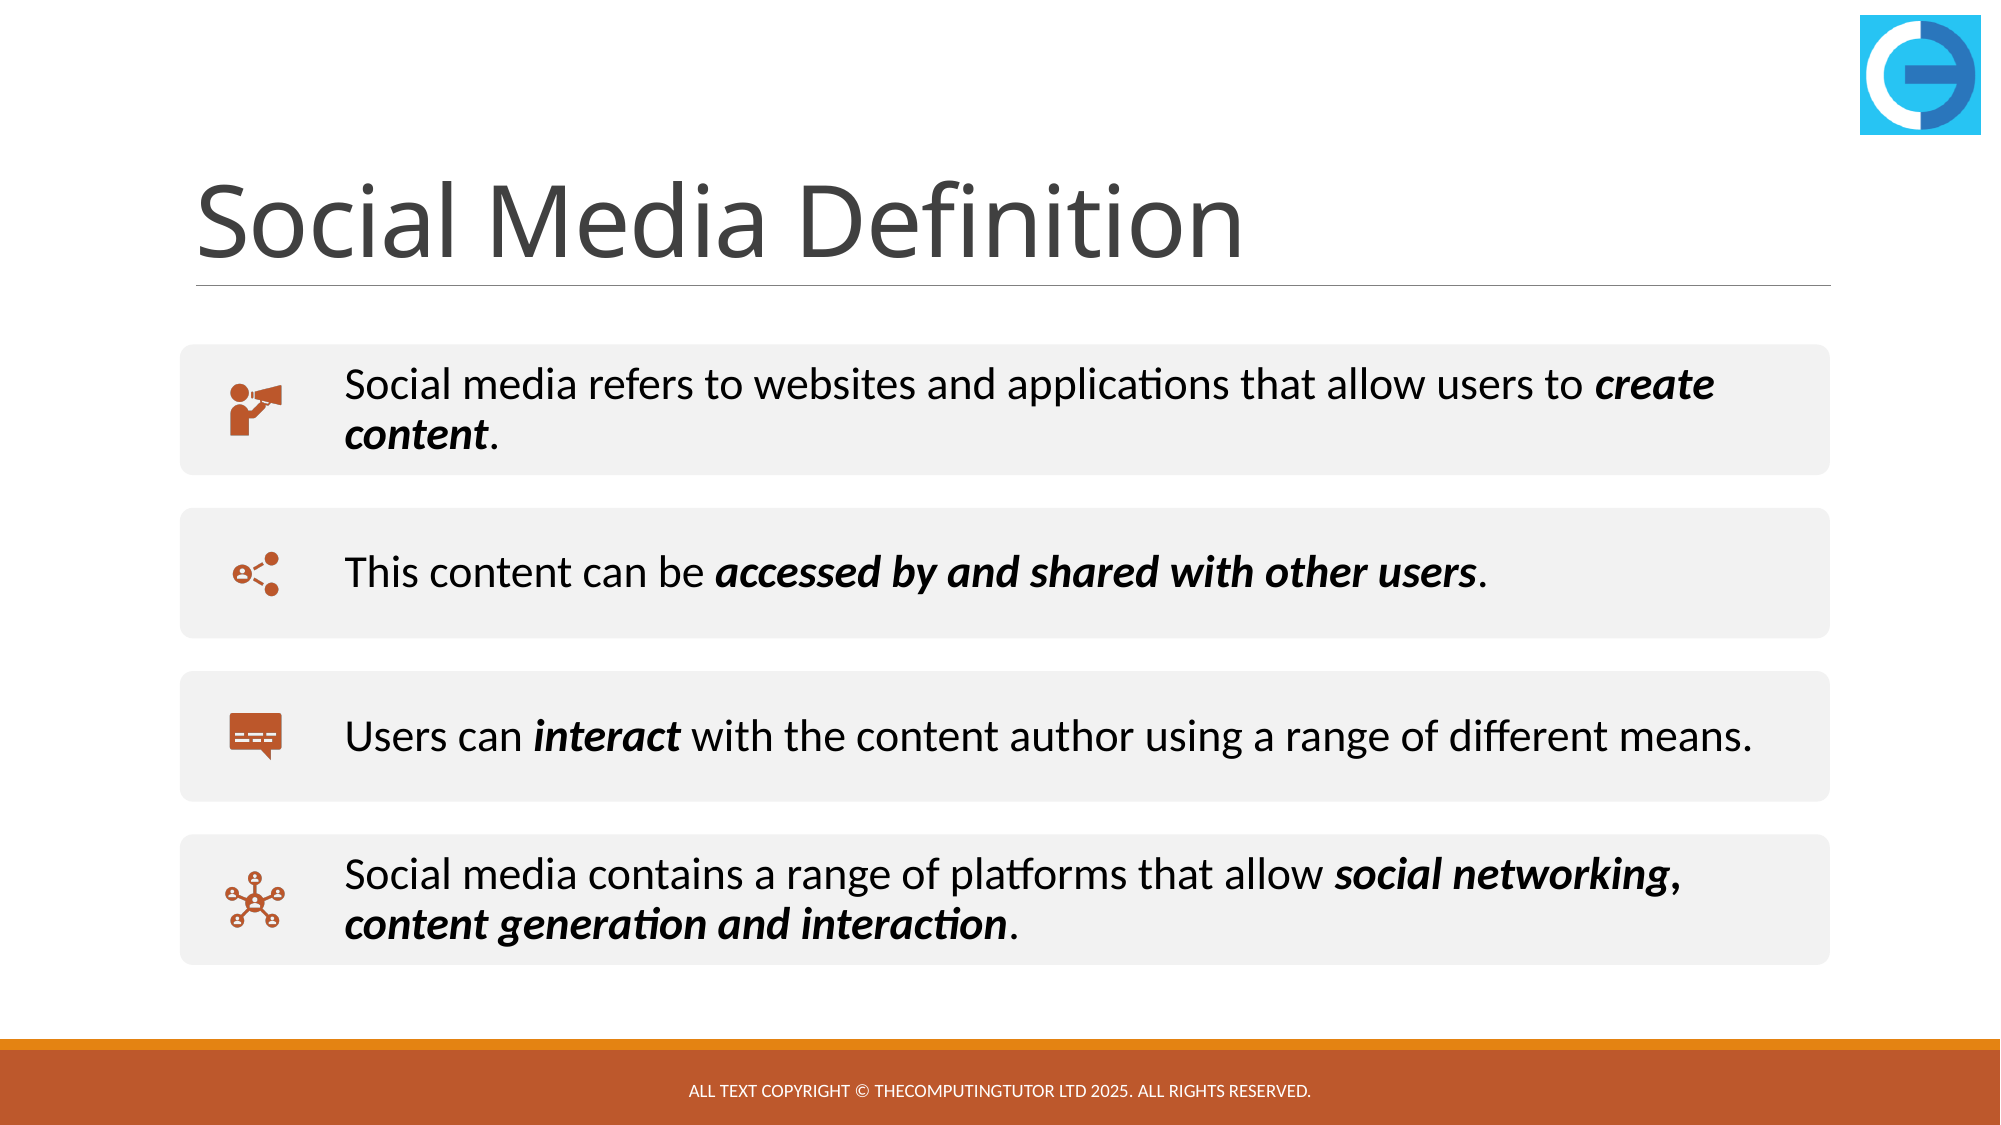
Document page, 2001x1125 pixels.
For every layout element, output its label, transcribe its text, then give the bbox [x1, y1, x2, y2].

picture [1860, 15, 1981, 135]
title Social Media Definition [180, 47, 1830, 285]
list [179, 343, 1831, 966]
footer All text copyright © TheComputingTutor Ltd 2025. All rights Reserved. [604, 1059, 1396, 1120]
